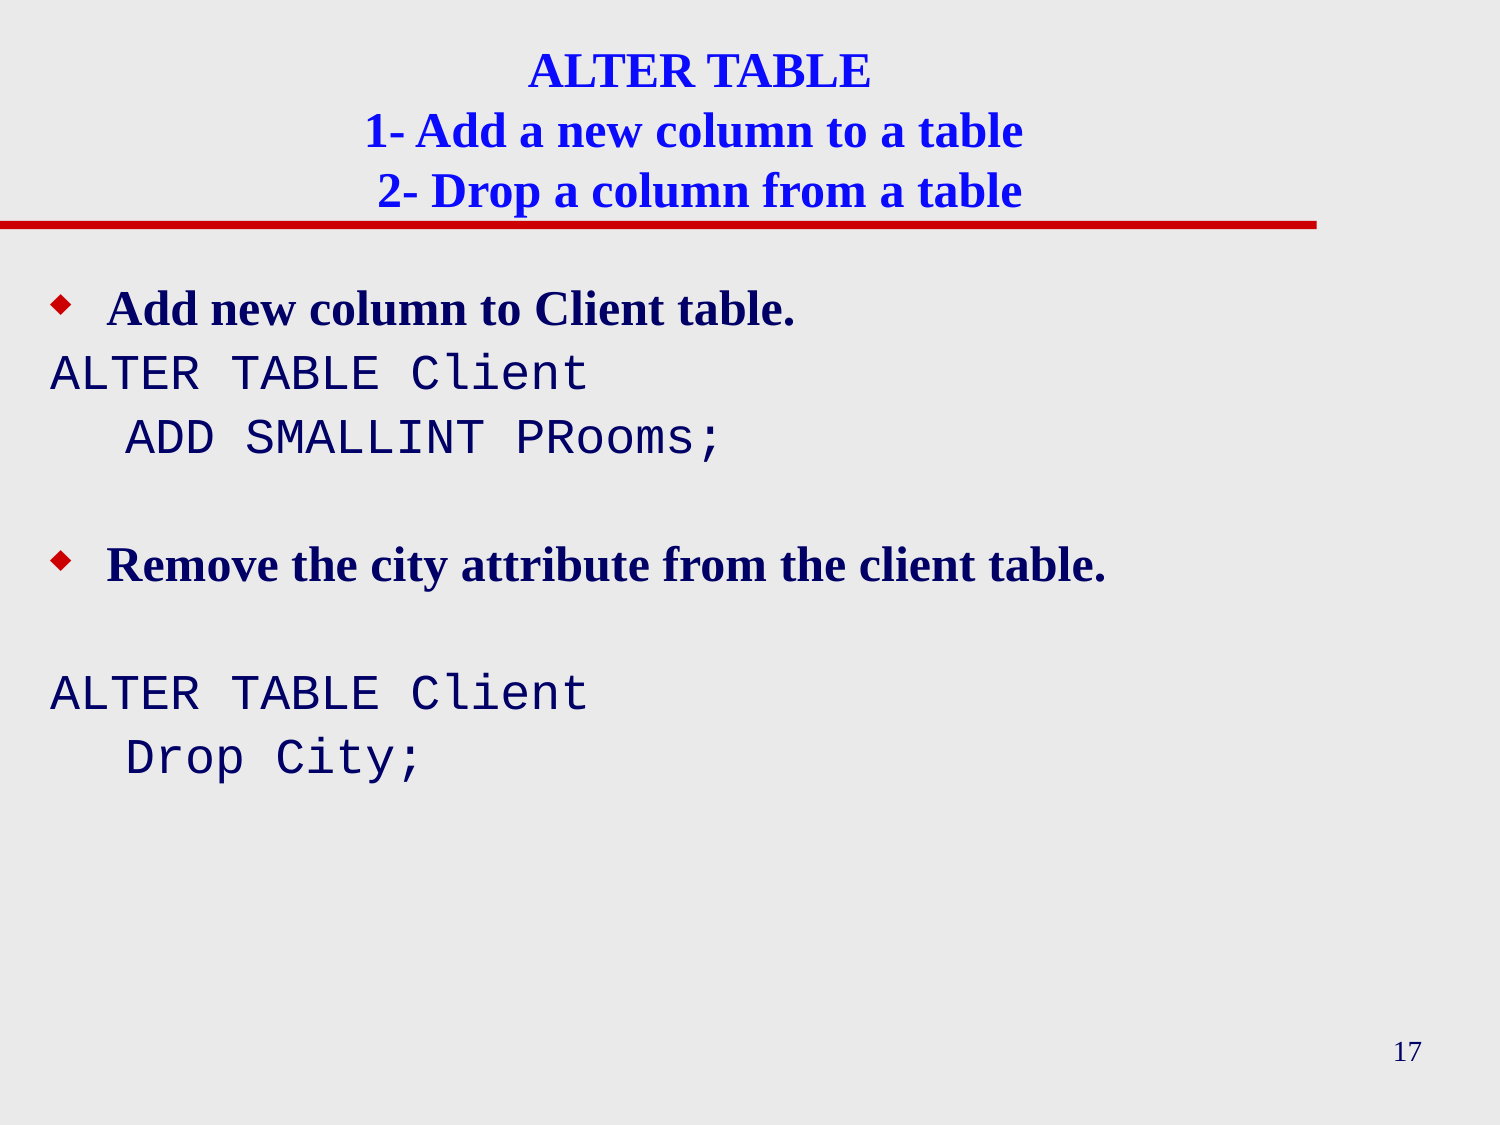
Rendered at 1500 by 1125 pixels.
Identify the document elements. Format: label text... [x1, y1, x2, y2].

slide_number 17 [1124, 1012, 1438, 1088]
list Add new column to Client table. ALTER TABLE Client ADD SMALLINT PRooms; Remove the city attribute from the client table. ALTER TABLE Client Drop City; [34, 274, 1466, 951]
title ALTER TABLE 1- Add a new column to a table 2- Drop a column from a table [62, 43, 1338, 226]
